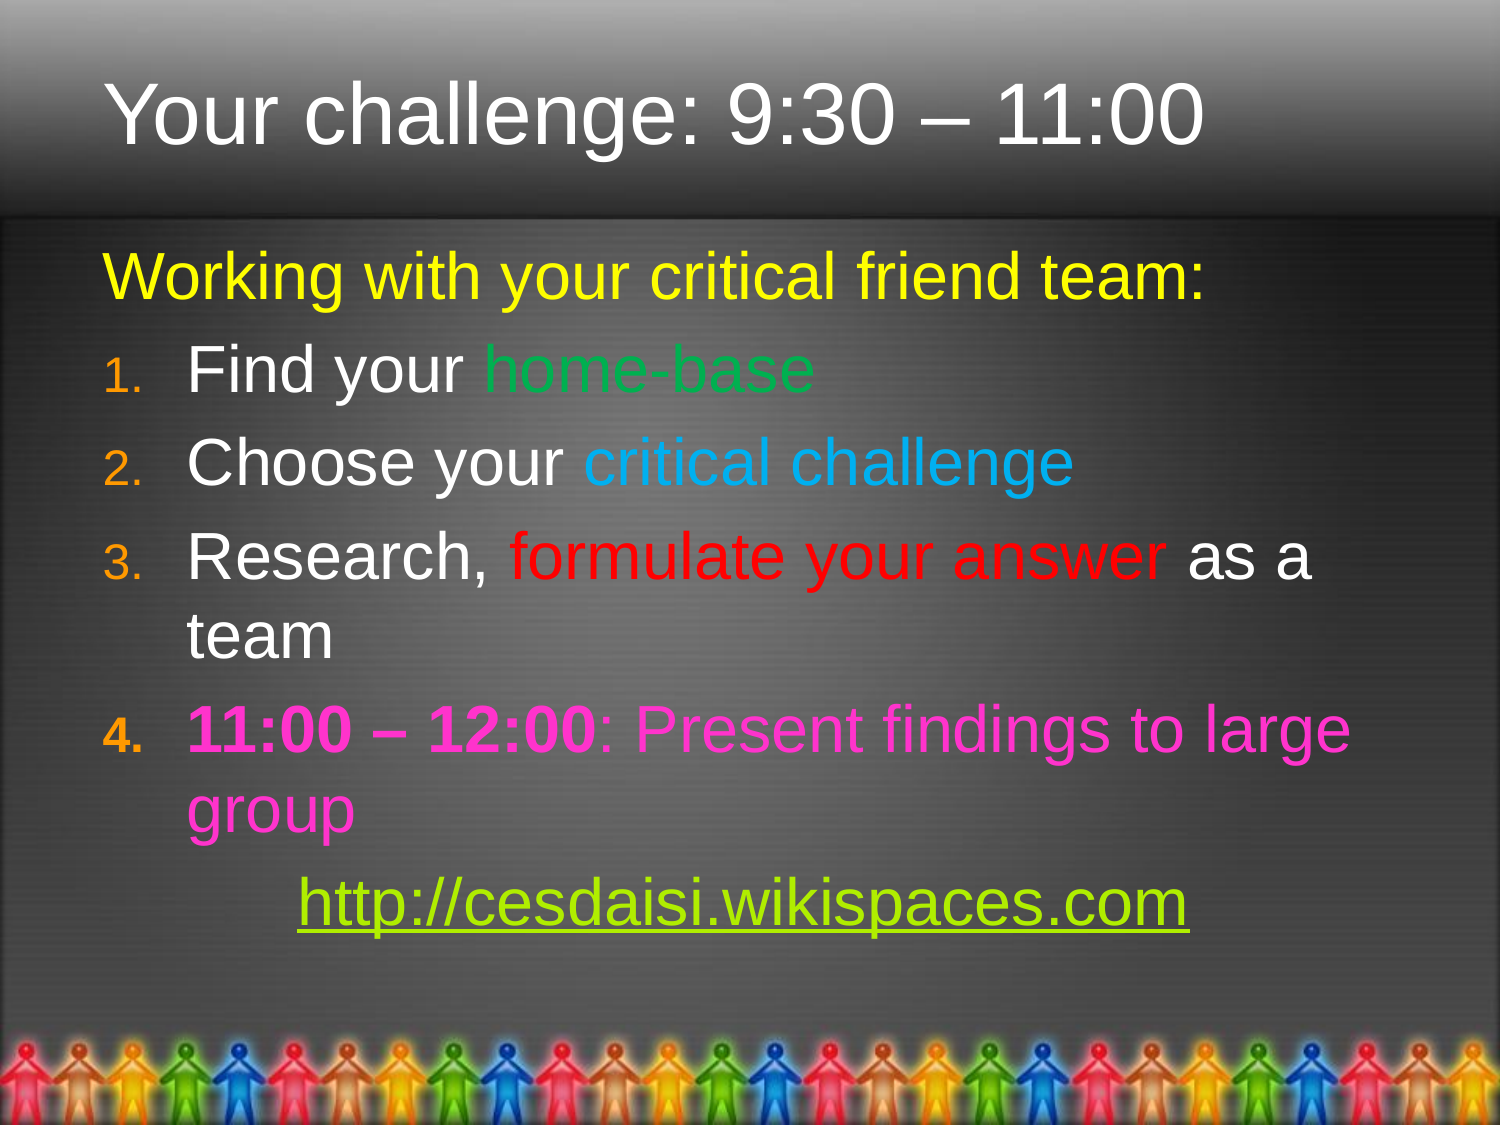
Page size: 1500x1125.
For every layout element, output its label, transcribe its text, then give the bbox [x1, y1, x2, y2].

title Your challenge: 9:30 – 11:00 [87, 7, 1401, 213]
list Working with your critical friend team: Find your home-base Choose your critical challenge Research, formulate your answer as a team 11:00 – 12:00: Present findings to large group http://cesdaisi.wikispaces.com [87, 224, 1401, 1013]
picture [0, 0, 1500, 1125]
